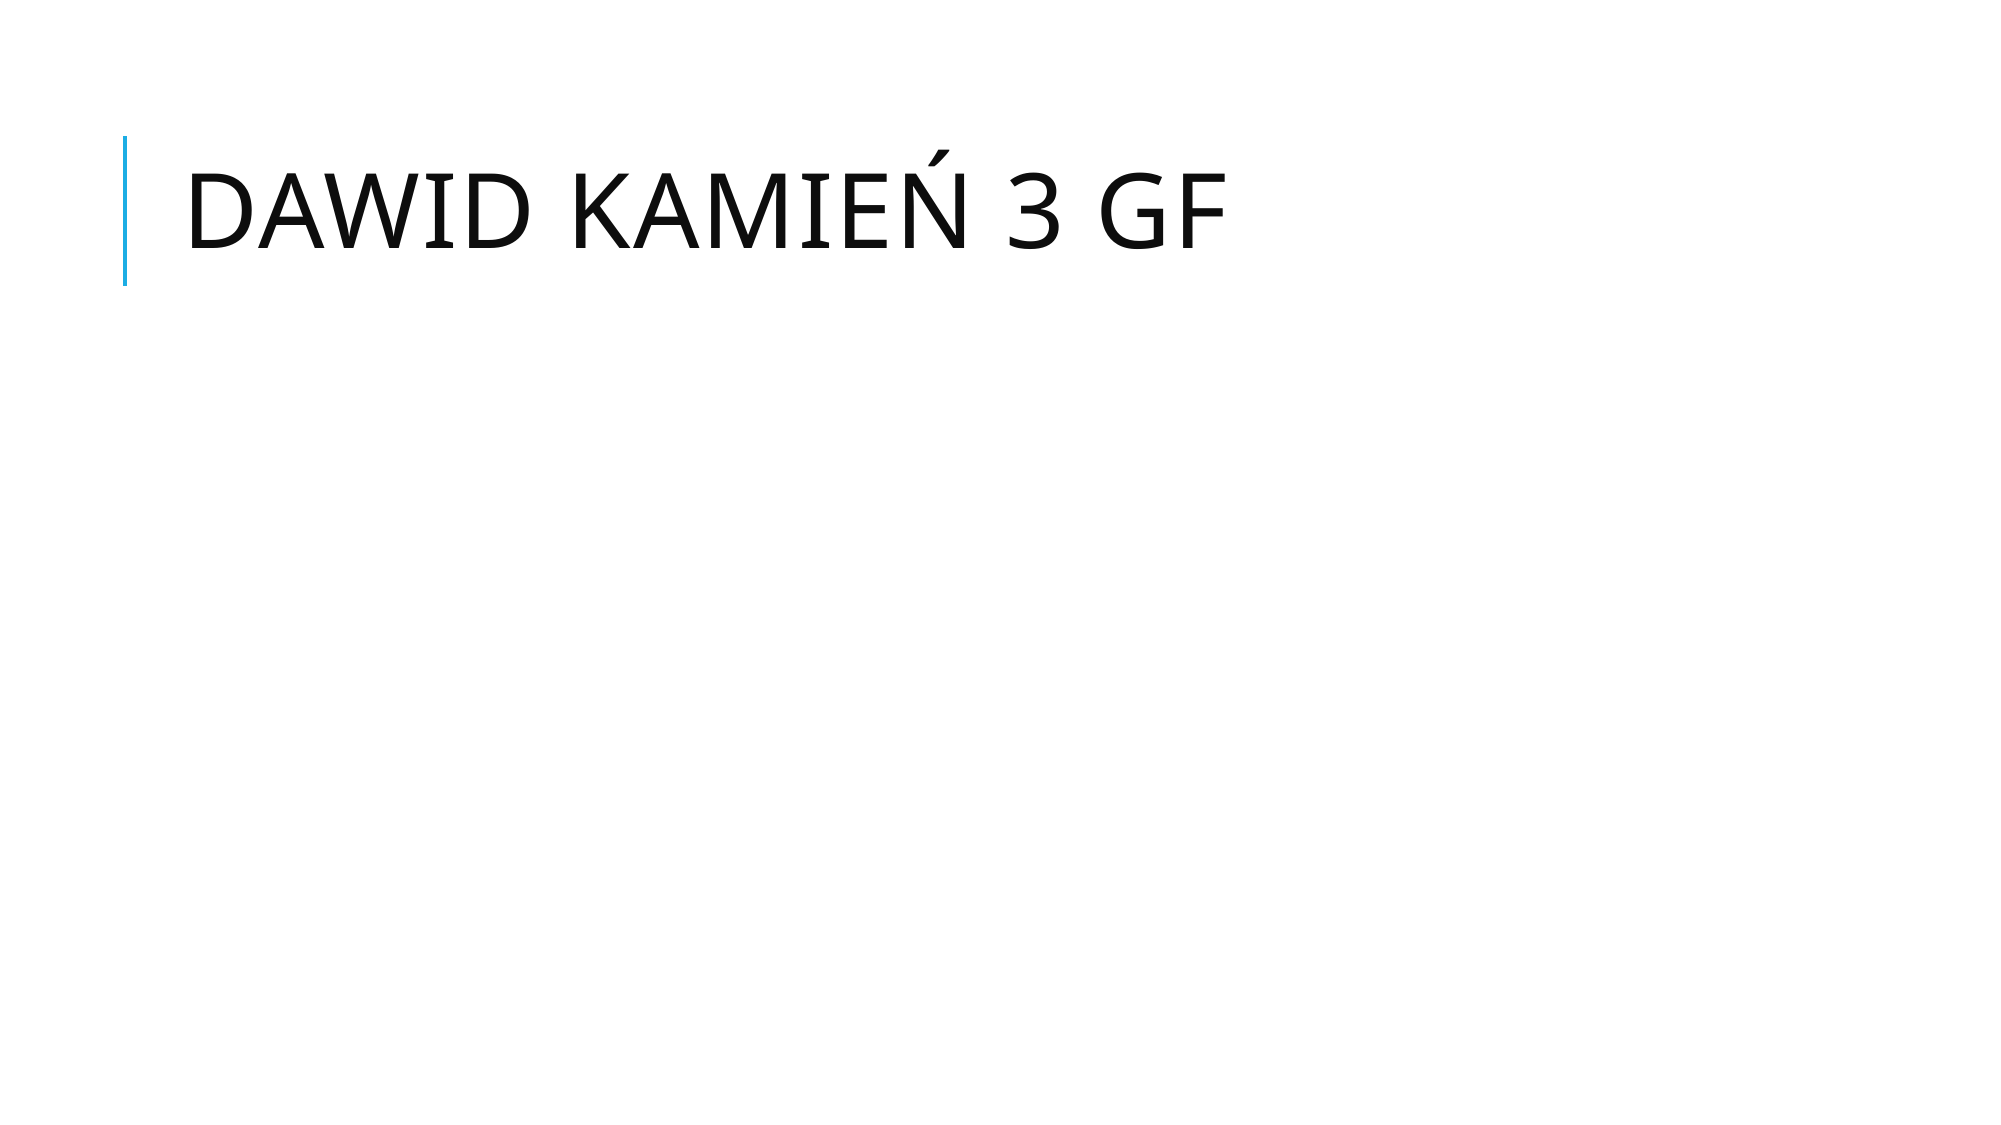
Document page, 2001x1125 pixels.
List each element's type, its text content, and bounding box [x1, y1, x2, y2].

title Dawid Kamień 3 GF [168, 96, 1763, 342]
